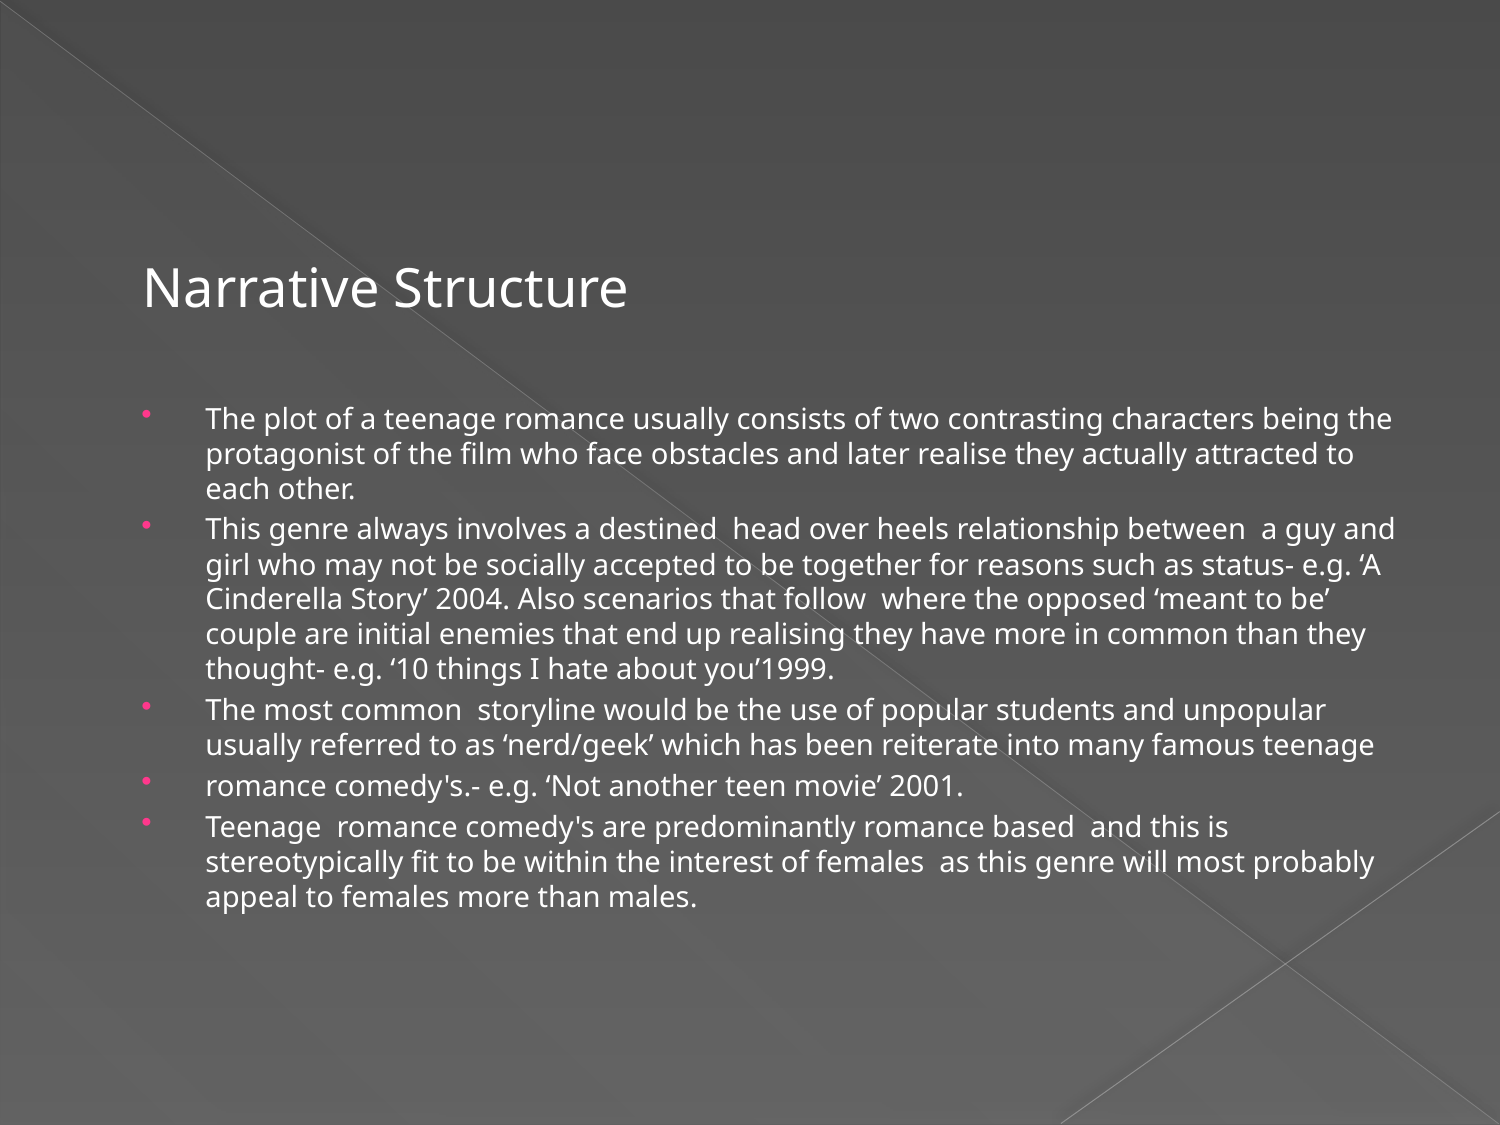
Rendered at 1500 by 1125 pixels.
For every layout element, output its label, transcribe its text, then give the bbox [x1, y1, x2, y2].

list Narrative Structure The plot of a teenage romance usually consists of two contrasting characters being the protagonist of the film who face obstacles and later realise they actually attracted to each other. This genre always involves a destined head over heels relationship between a guy and girl who may not be socially accepted to be together for reasons such as status- e.g. ‘A Cinderella Story’ 2004. Also scenarios that follow where the opposed ‘meant to be’ couple are initial enemies that end up realising they have more in common than they thought- e.g. ‘10 things I hate about you’1999. The most common storyline would be the use of popular students and unpopular usually referred to as ‘nerd/geek’ which has been reiterate into many famous teenage romance comedy's.- e.g. ‘Not another teen movie’ 2001. Teenage romance comedy's are predominantly romance based and this is stereotypically fit to be within the interest of females as this genre will most probably appeal to females more than males. [117, 246, 1425, 989]
